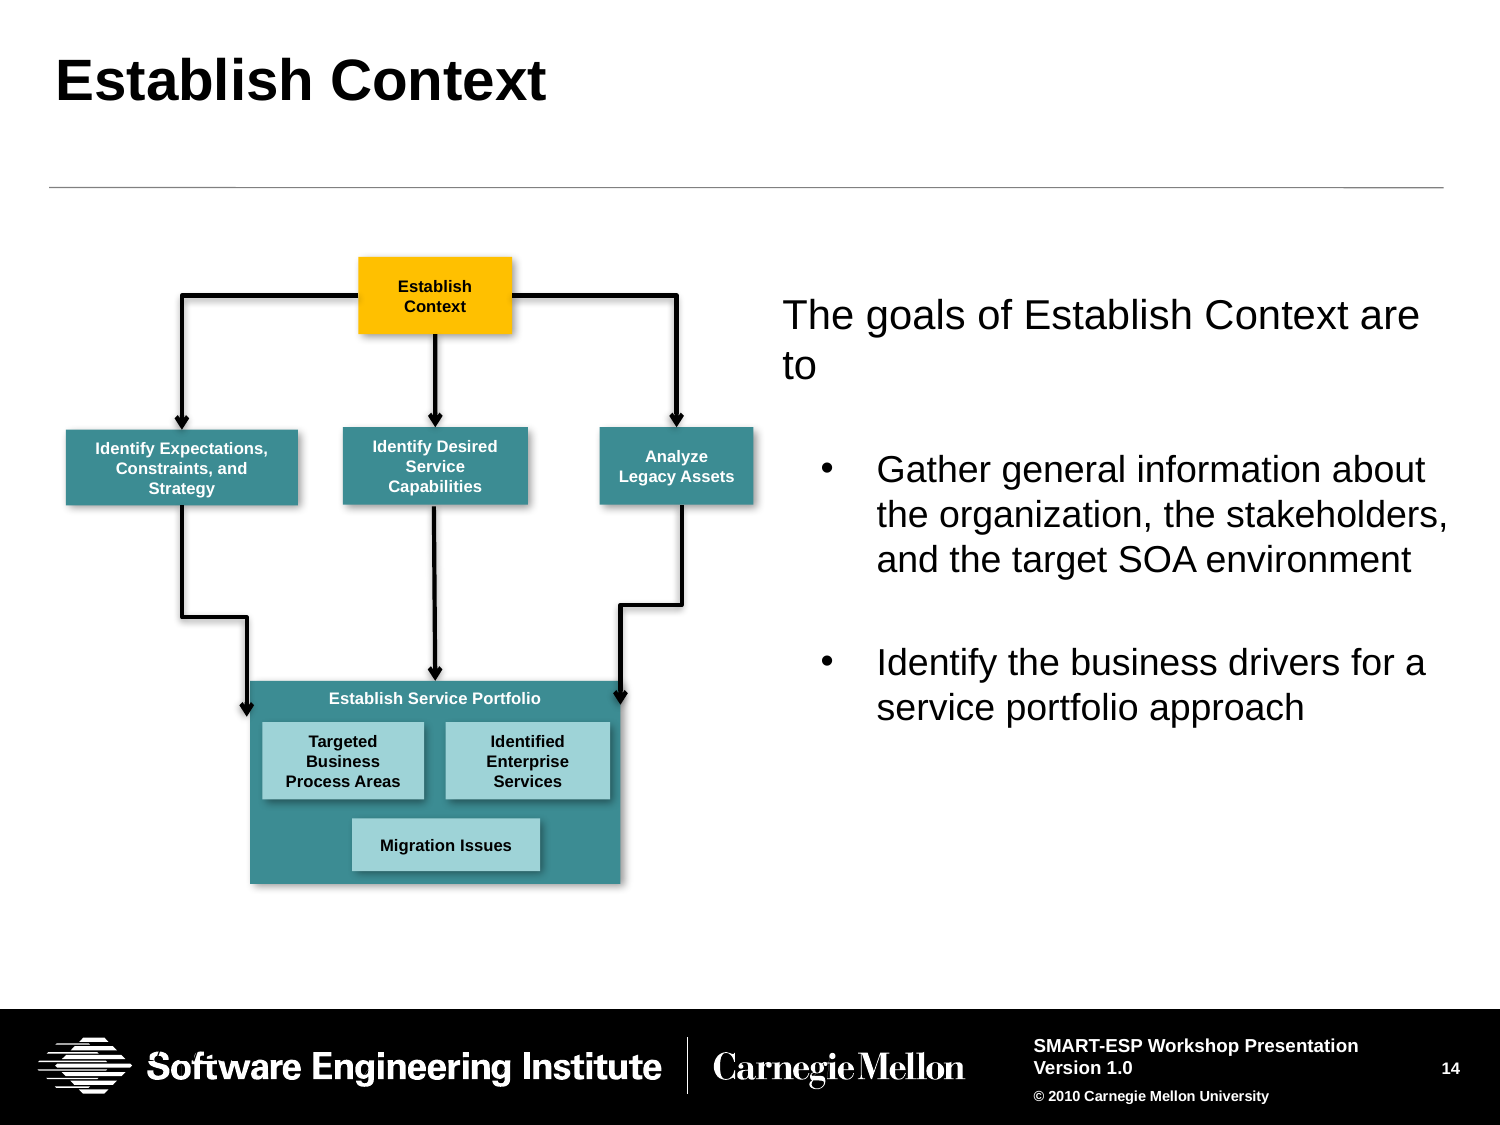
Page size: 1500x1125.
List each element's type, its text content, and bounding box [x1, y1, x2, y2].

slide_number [112, 1024, 426, 1101]
list The goals of Establish Context are to Gather general information about the organization, the stakeholders, and the target SOA environment Identify the business drivers for a service portfolio approach [782, 287, 1451, 939]
title Establish Context [55, 49, 1451, 114]
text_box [65, 256, 754, 885]
